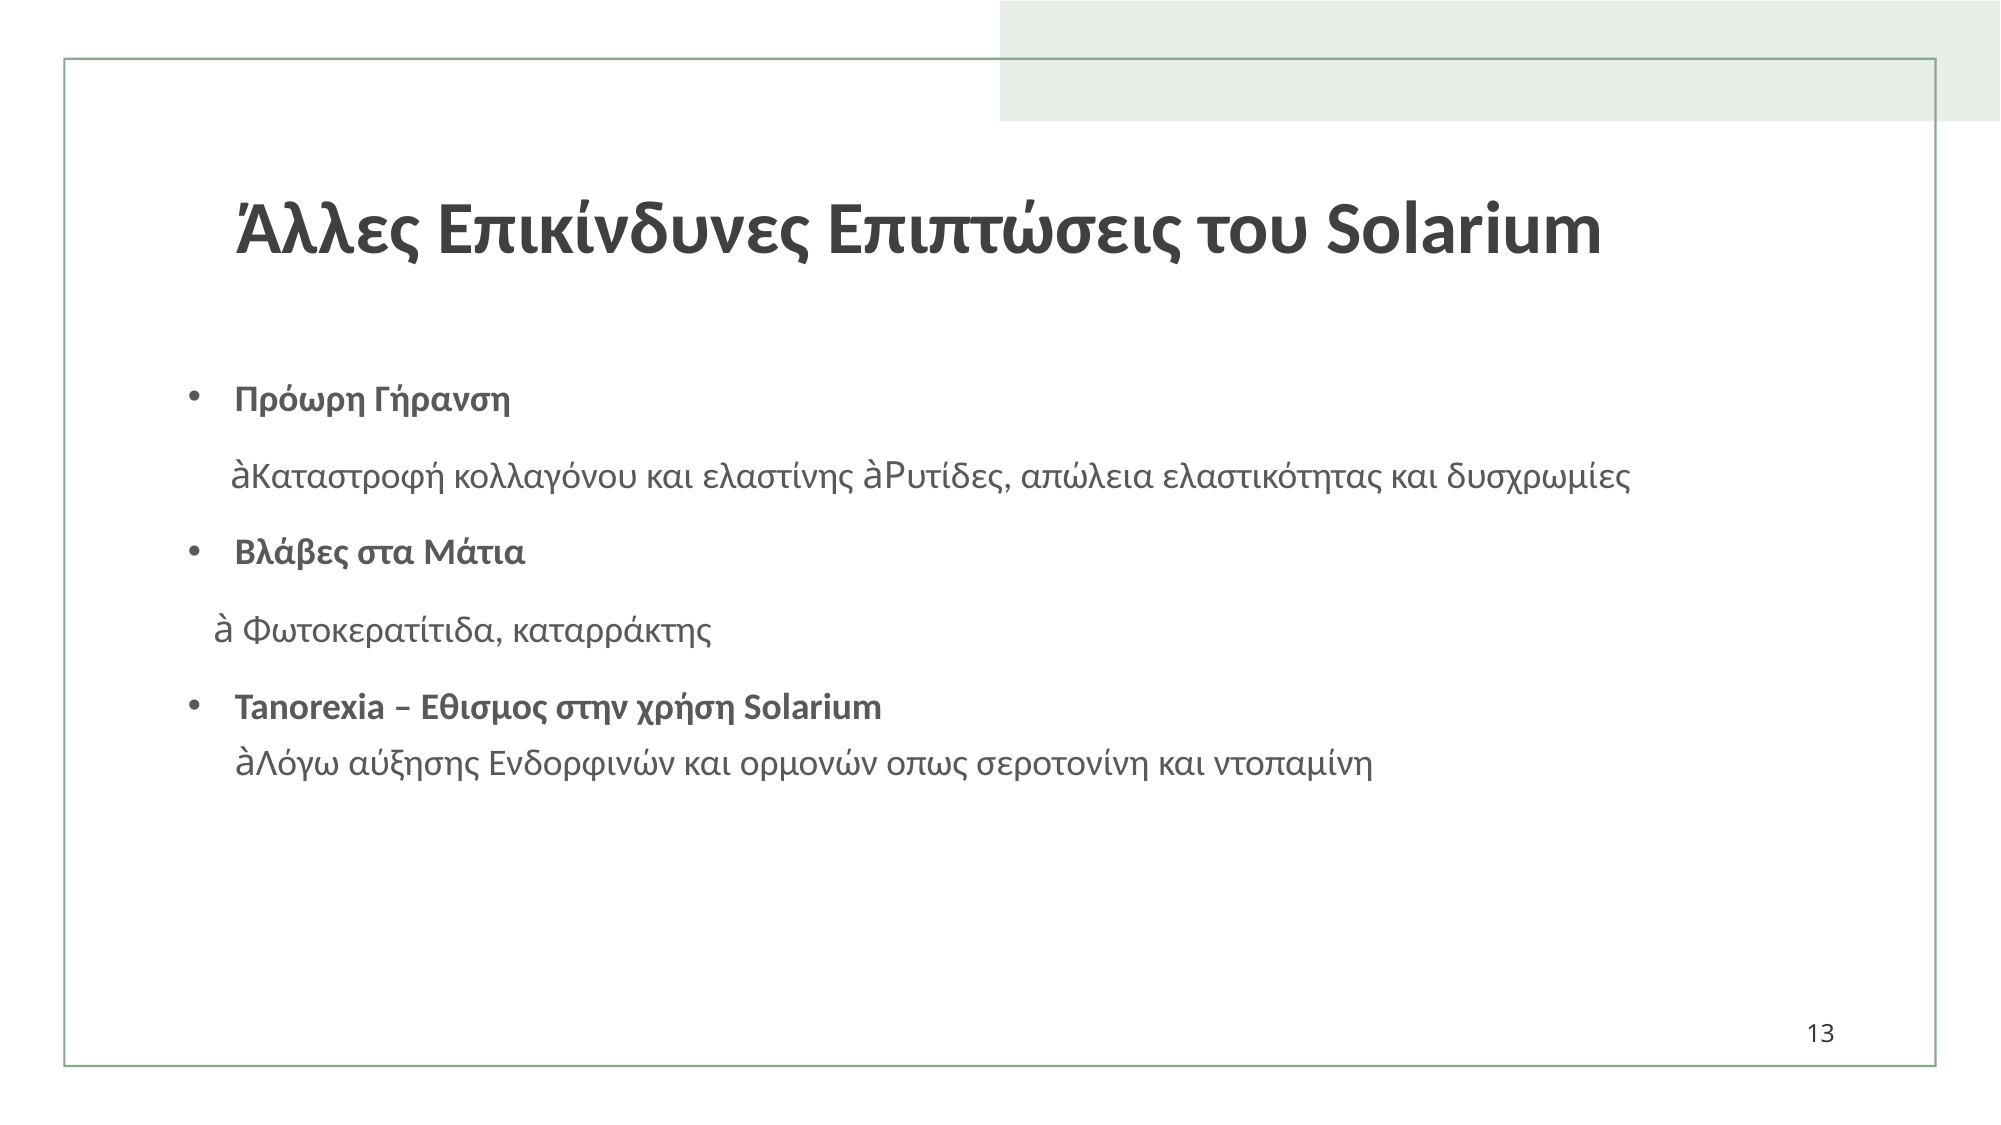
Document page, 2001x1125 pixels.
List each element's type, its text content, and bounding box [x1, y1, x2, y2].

slide_number 13 [1400, 1004, 1850, 1064]
title Άλλες Επικίνδυνες Επιπτώσεις του Solarium [150, 144, 1691, 315]
list Πρόωρη Γήρανση àΚαταστροφή κολλαγόνου και ελαστίνης àΡυτίδες, απώλεια ελαστικότητας και δυσχρωμίες Βλάβες στα Μάτια à Φωτοκερατίτιδα, καταρράκτης Tanorexia – Εθισμος στην χρήση Solarium àΛόγω αύξησης Ενδορφινών και ορμονών οπως σεροτονίνη και ντοπαμίνη [172, 354, 1852, 930]
